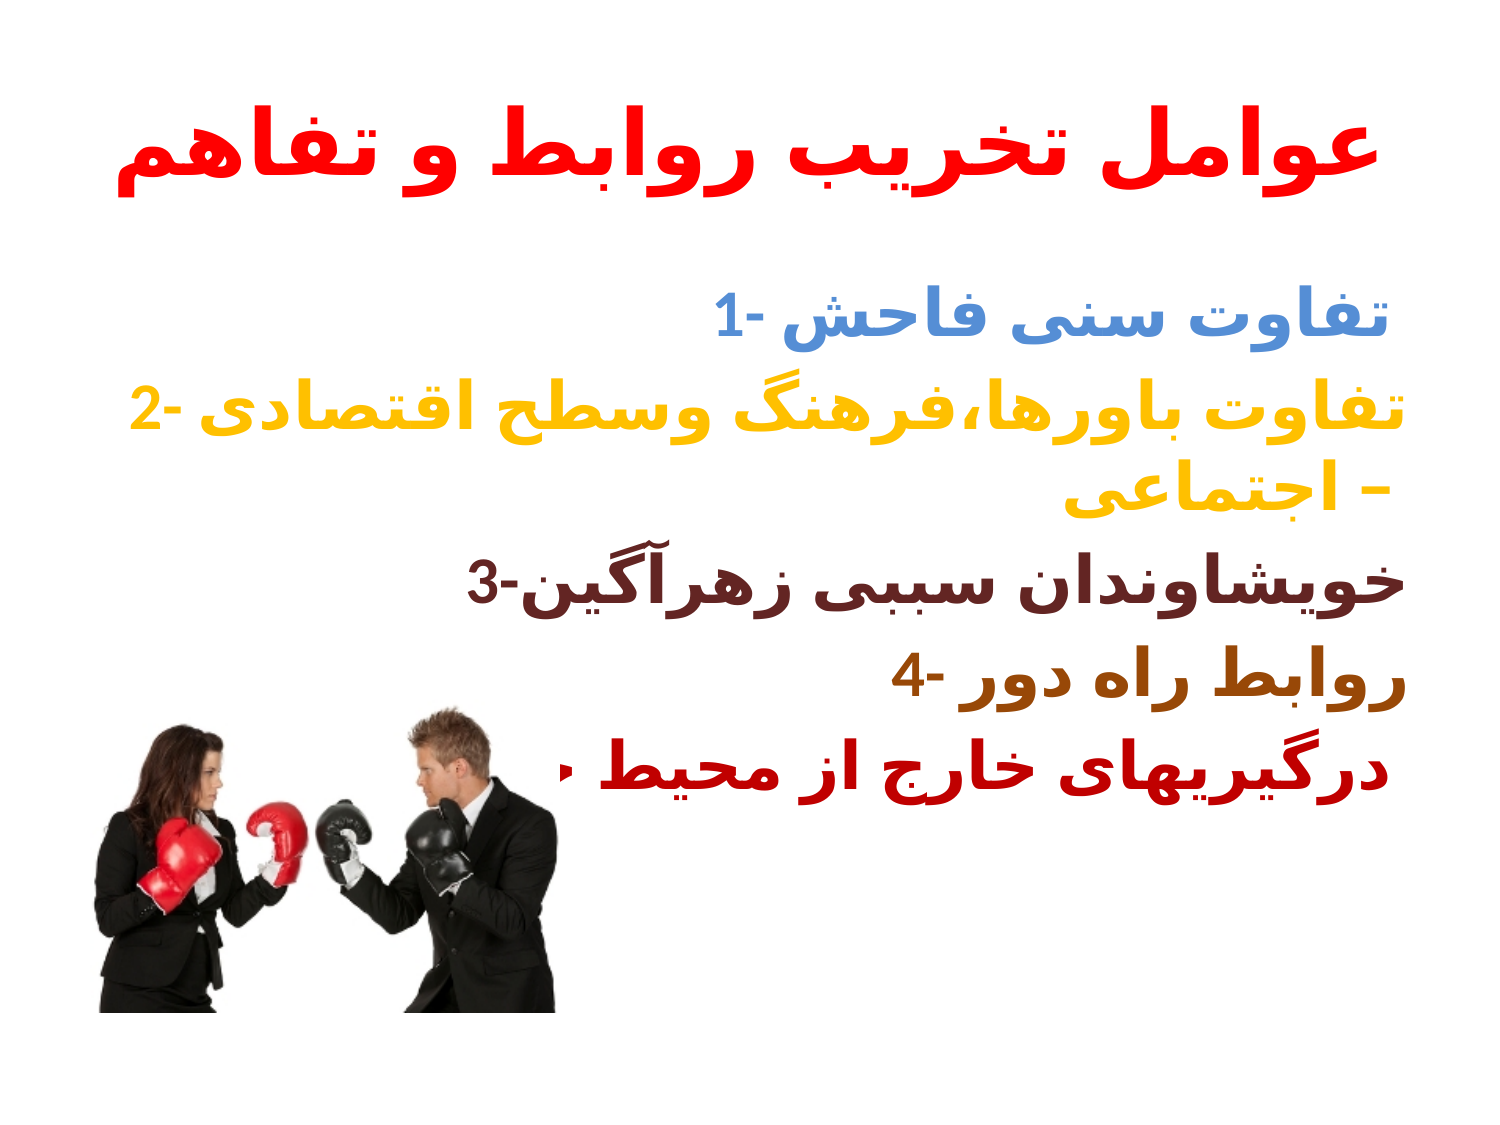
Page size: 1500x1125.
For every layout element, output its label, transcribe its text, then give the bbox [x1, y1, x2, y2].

picture [90, 699, 560, 1013]
title عوامل تخریب روابط و تفاهم [75, 45, 1425, 233]
list 1- تفاوت سنی فاحش 2- تفاوت باورها،فرهنگ وسطح اقتصادی – اجتماعی 3-خویشاوندان سببی زهرآگین 4- روابط راه دور 5- درگیریهای خارج از محیط خانواده [75, 262, 1425, 1005]
